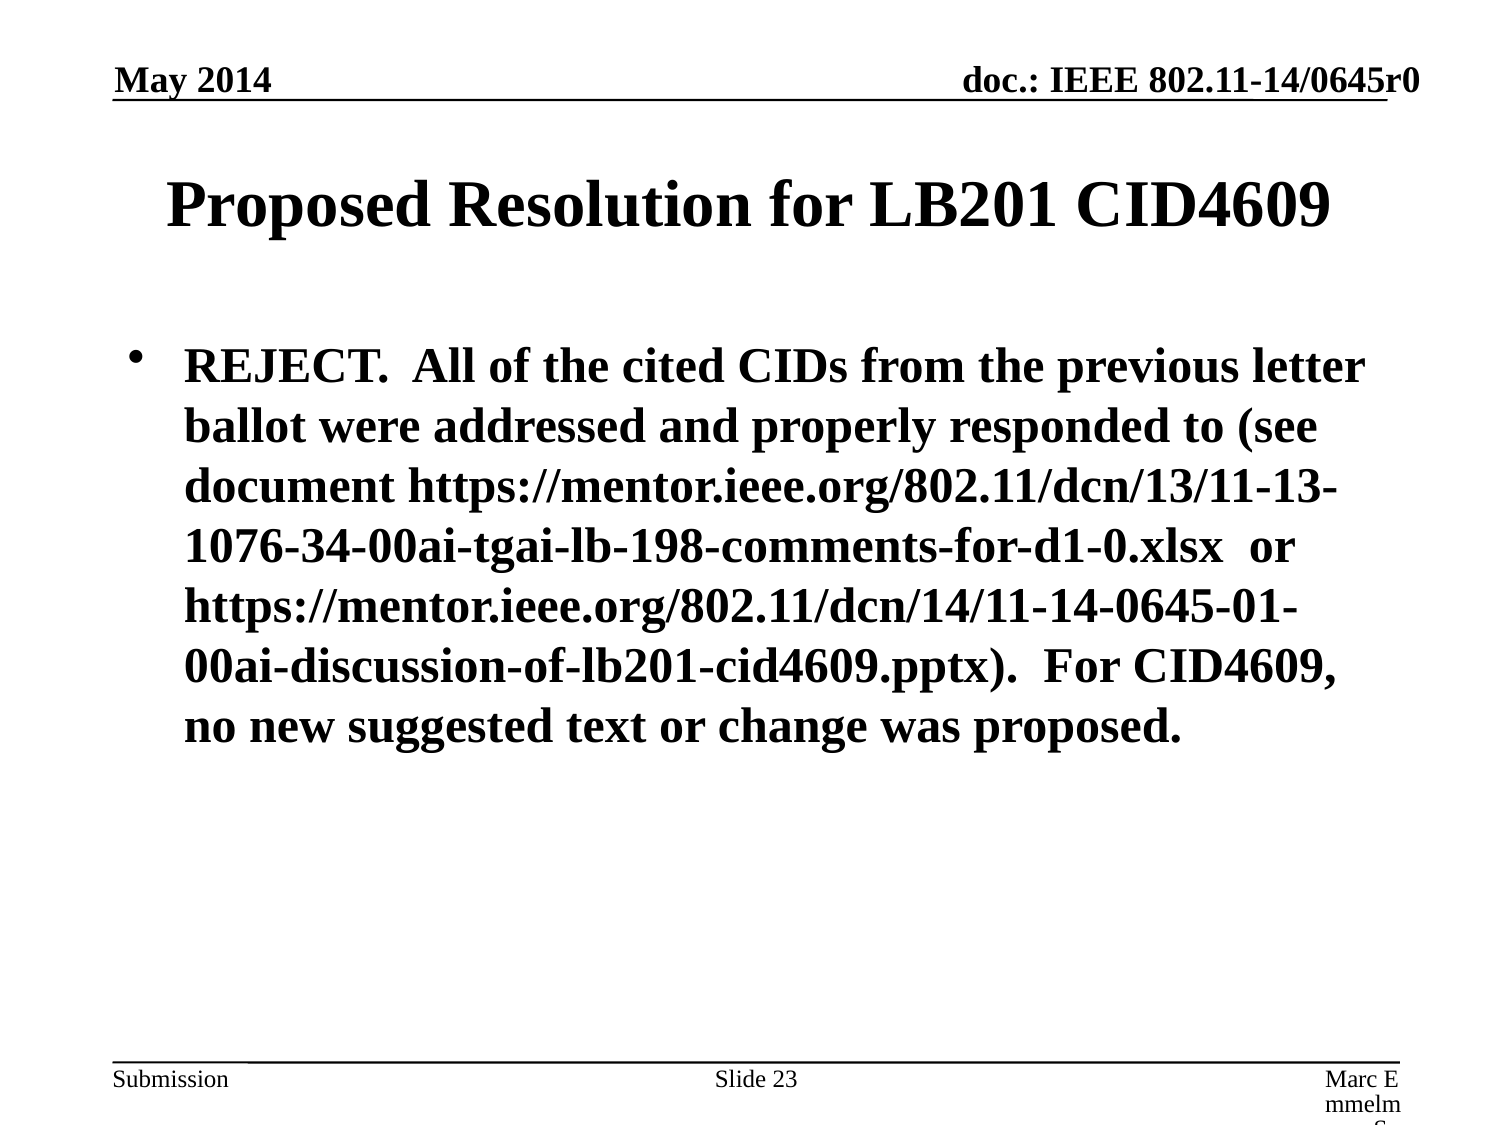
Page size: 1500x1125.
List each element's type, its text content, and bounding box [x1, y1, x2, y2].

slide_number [114, 54, 290, 101]
footer Marc Emmelmann, Self [1324, 1061, 1402, 1093]
title Proposed Resolution for LB201 CID4609 [112, 112, 1388, 288]
slide_number Slide 23 [712, 1061, 800, 1093]
list REJECT. All of the cited CIDs from the previous letter ballot were addressed and properly responded to (see document https://mentor.ieee.org/802.11/dcn/13/11-13-1076-34-00ai-tgai-lb-198-comments-for-d1-0.xlsx or https://mentor.ieee.org/802.11/dcn/14/11-14-0645-01-00ai-discussion-of-lb201-cid4609.pptx). For CID4609, no new suggested text or change was proposed. [112, 324, 1388, 1001]
